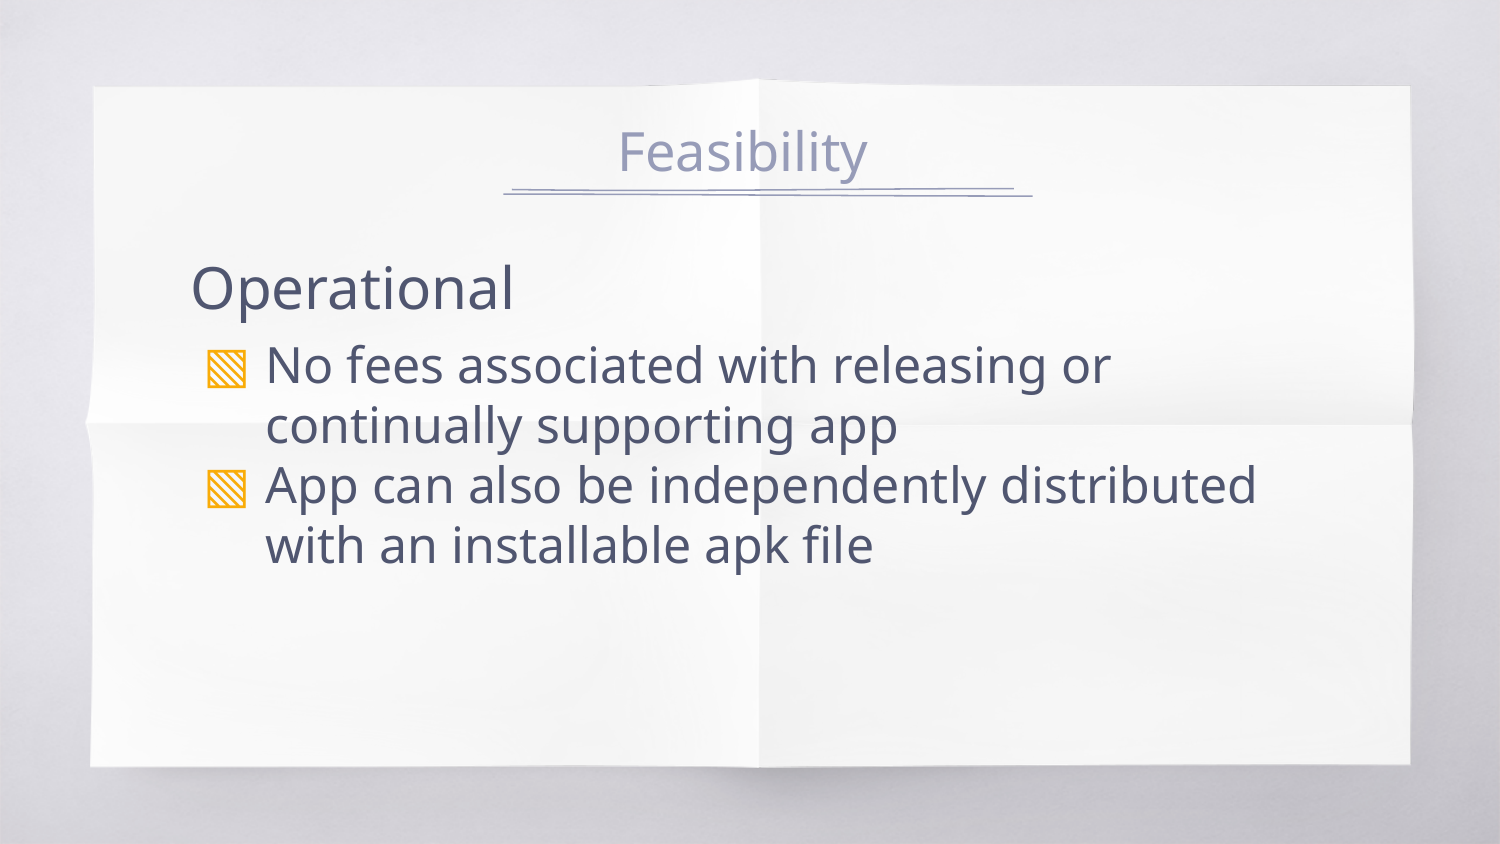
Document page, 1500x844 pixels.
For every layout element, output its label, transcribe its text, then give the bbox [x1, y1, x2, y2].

list Operational No fees associated with releasing or continually supporting app App can also be independently distributed with an installable apk file [175, 236, 1334, 739]
picture [0, 0, 1500, 844]
title Feasibility [168, 84, 1332, 197]
